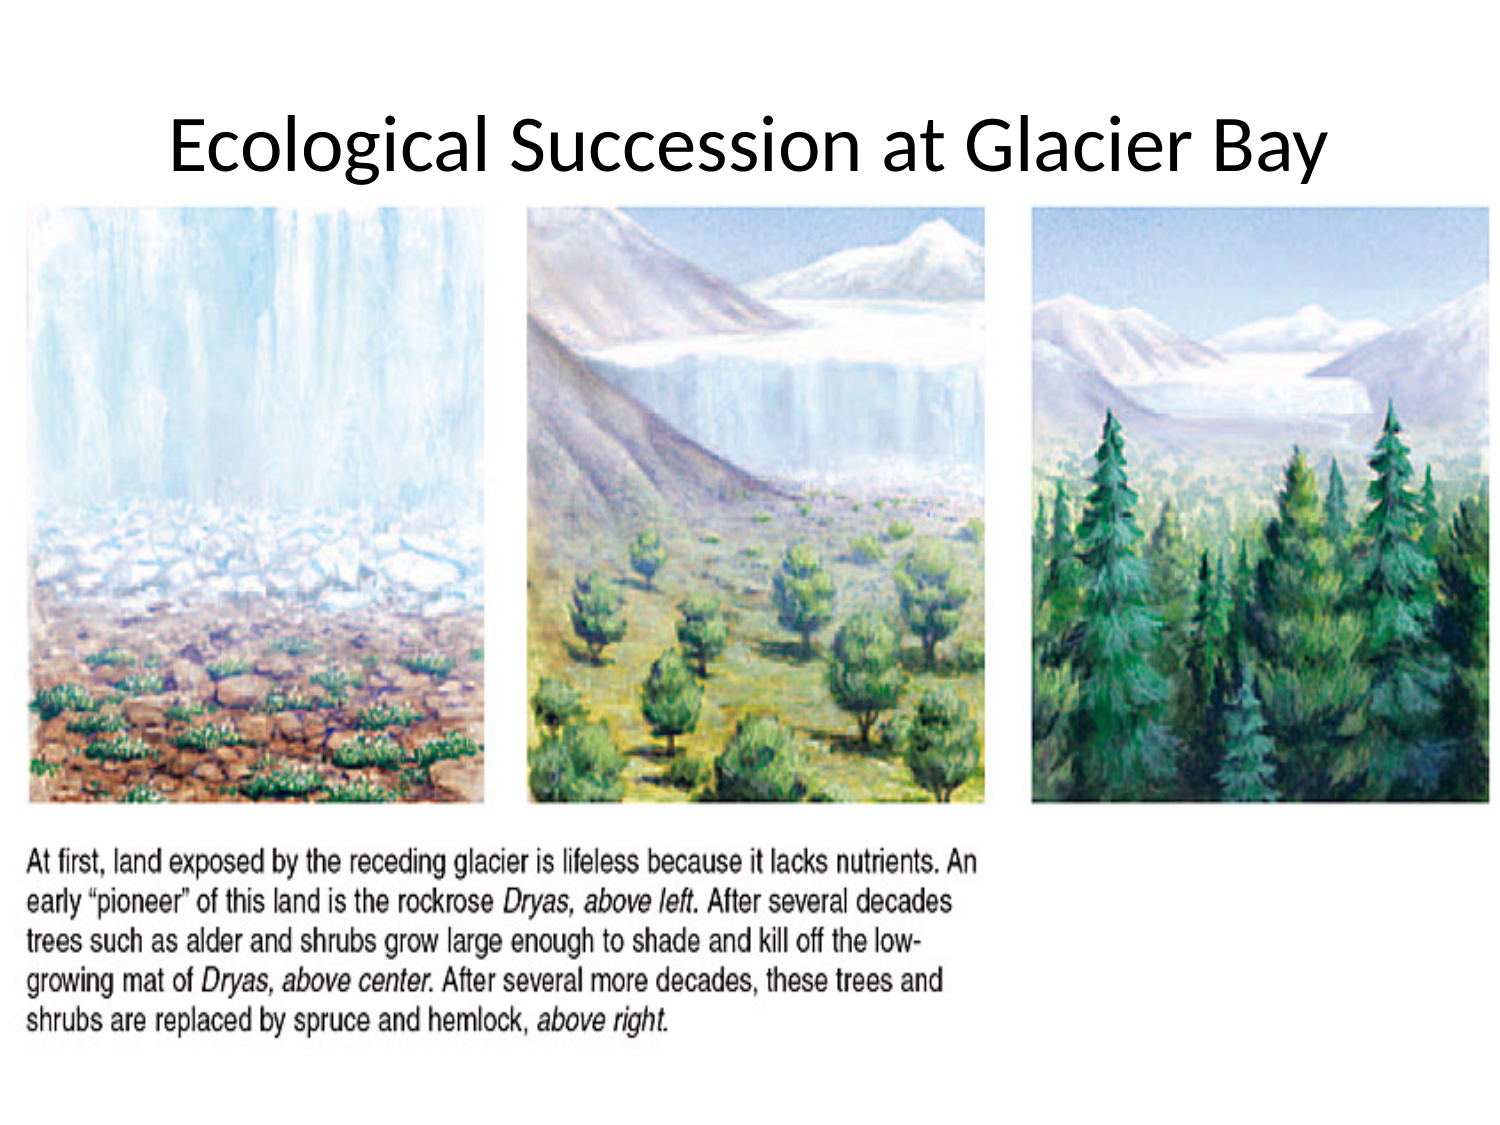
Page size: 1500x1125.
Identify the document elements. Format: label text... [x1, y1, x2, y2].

title Ecological Succession at Glacier Bay [75, 45, 1425, 198]
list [0, 199, 1500, 1051]
